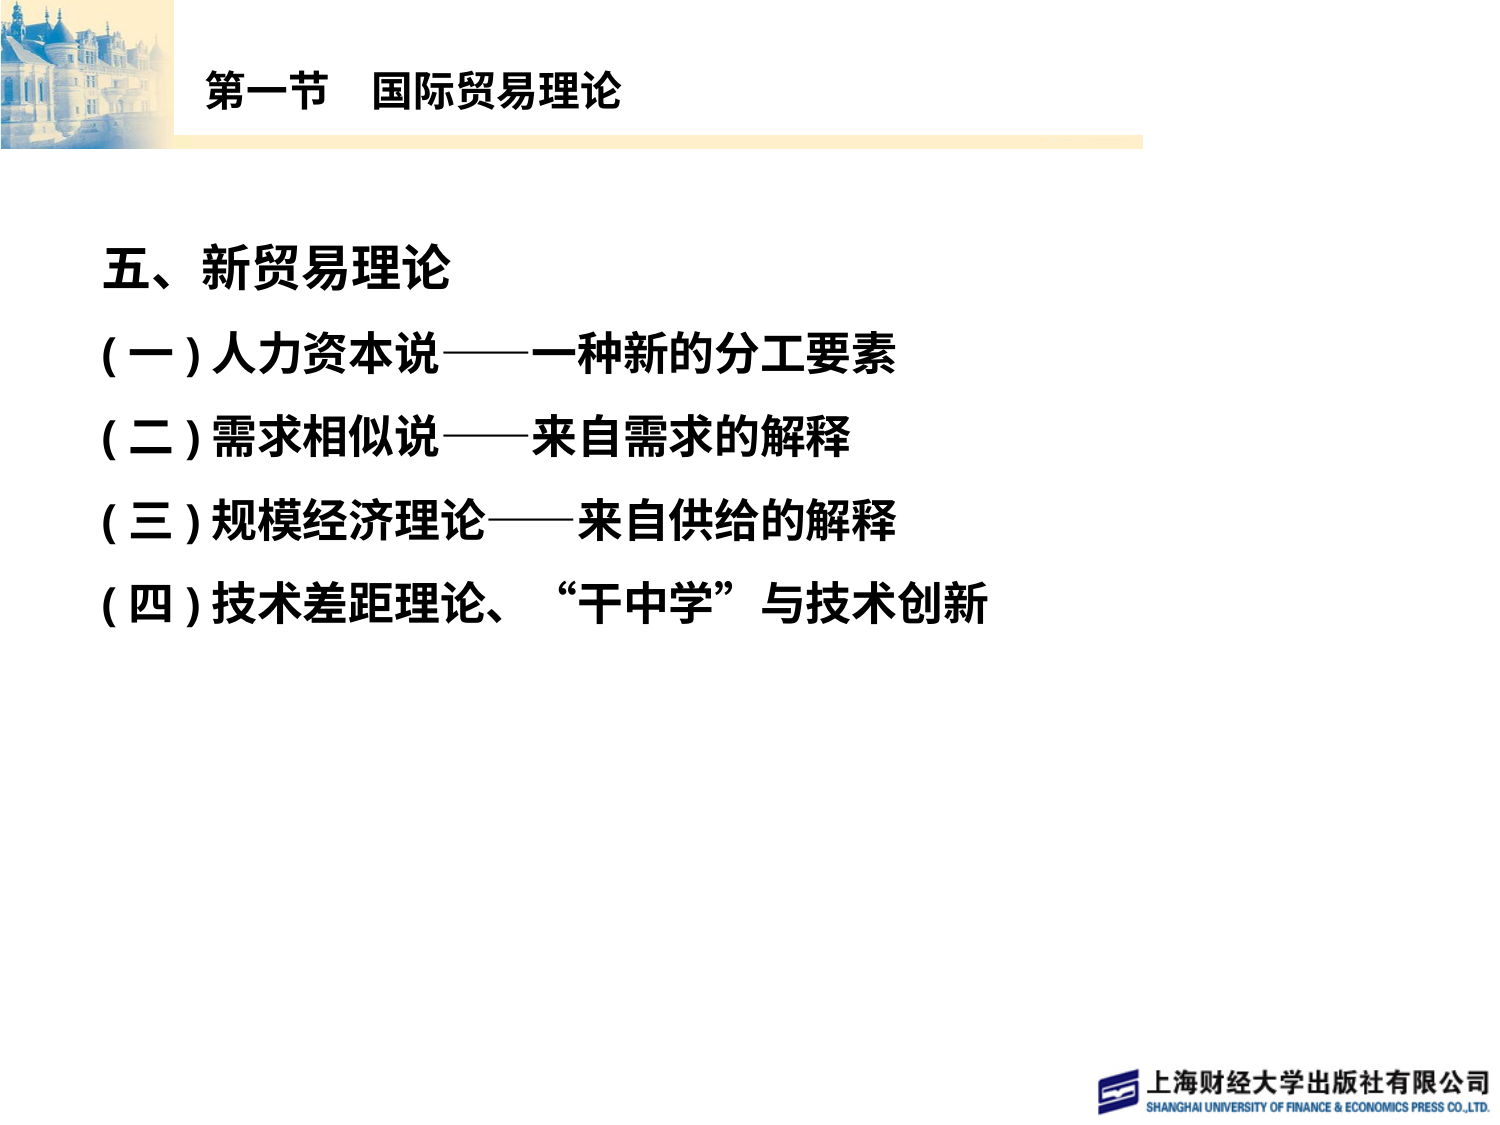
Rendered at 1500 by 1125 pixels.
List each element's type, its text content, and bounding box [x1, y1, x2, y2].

list 五、新贸易理论 (一)人力资本说——一种新的分工要素 (二)需求相似说——来自需求的解释 (三)规模经济理论——来自供给的解释 (四)技术差距理论、“干中学”与技术创新 [86, 207, 1425, 1071]
picture [1097, 1065, 1494, 1120]
title 第一节 国际贸易理论 [189, 36, 1262, 143]
picture [0, 0, 1143, 149]
